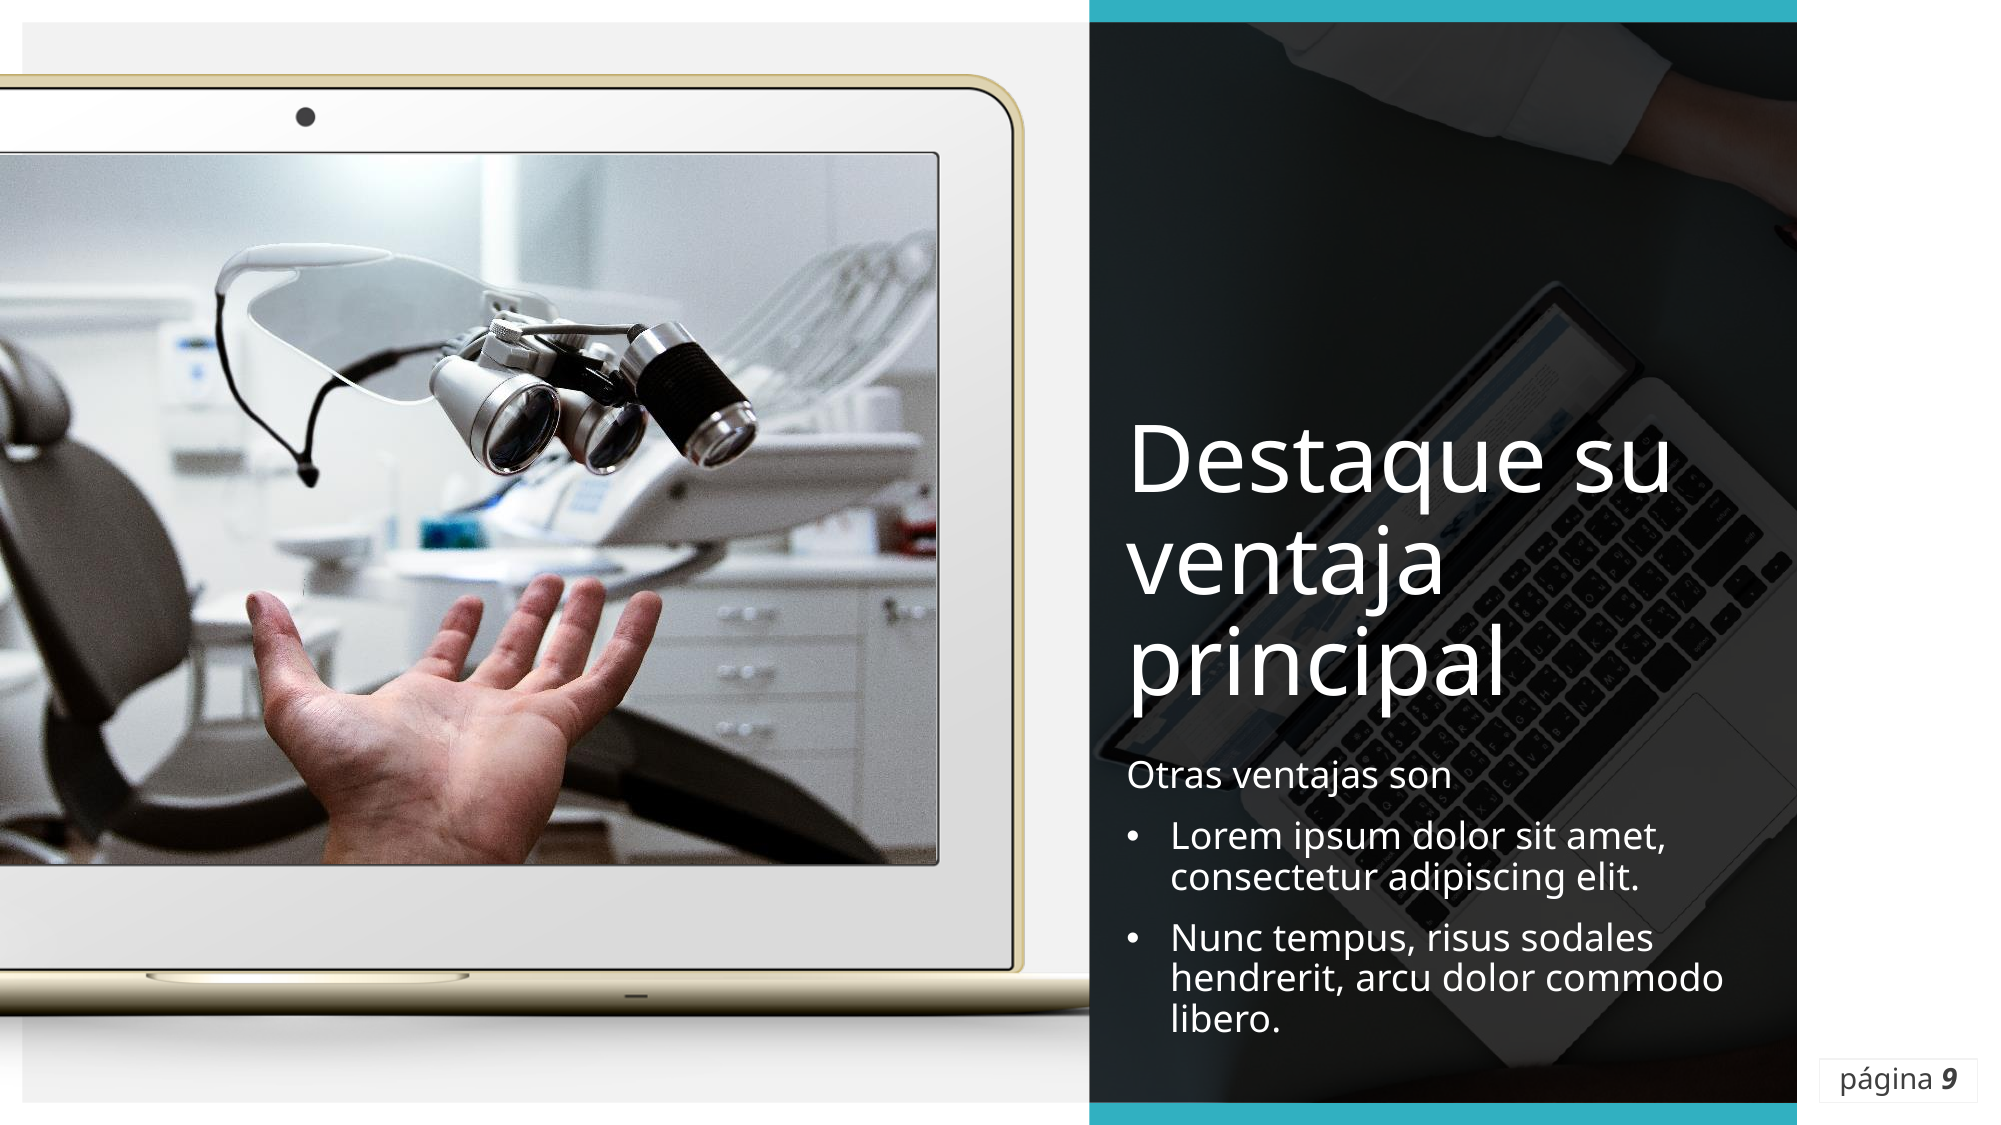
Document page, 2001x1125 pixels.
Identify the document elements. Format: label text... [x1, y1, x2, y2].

slide_number página ‹#› [1819, 1058, 1978, 1103]
picture [0, 22, 1798, 1103]
